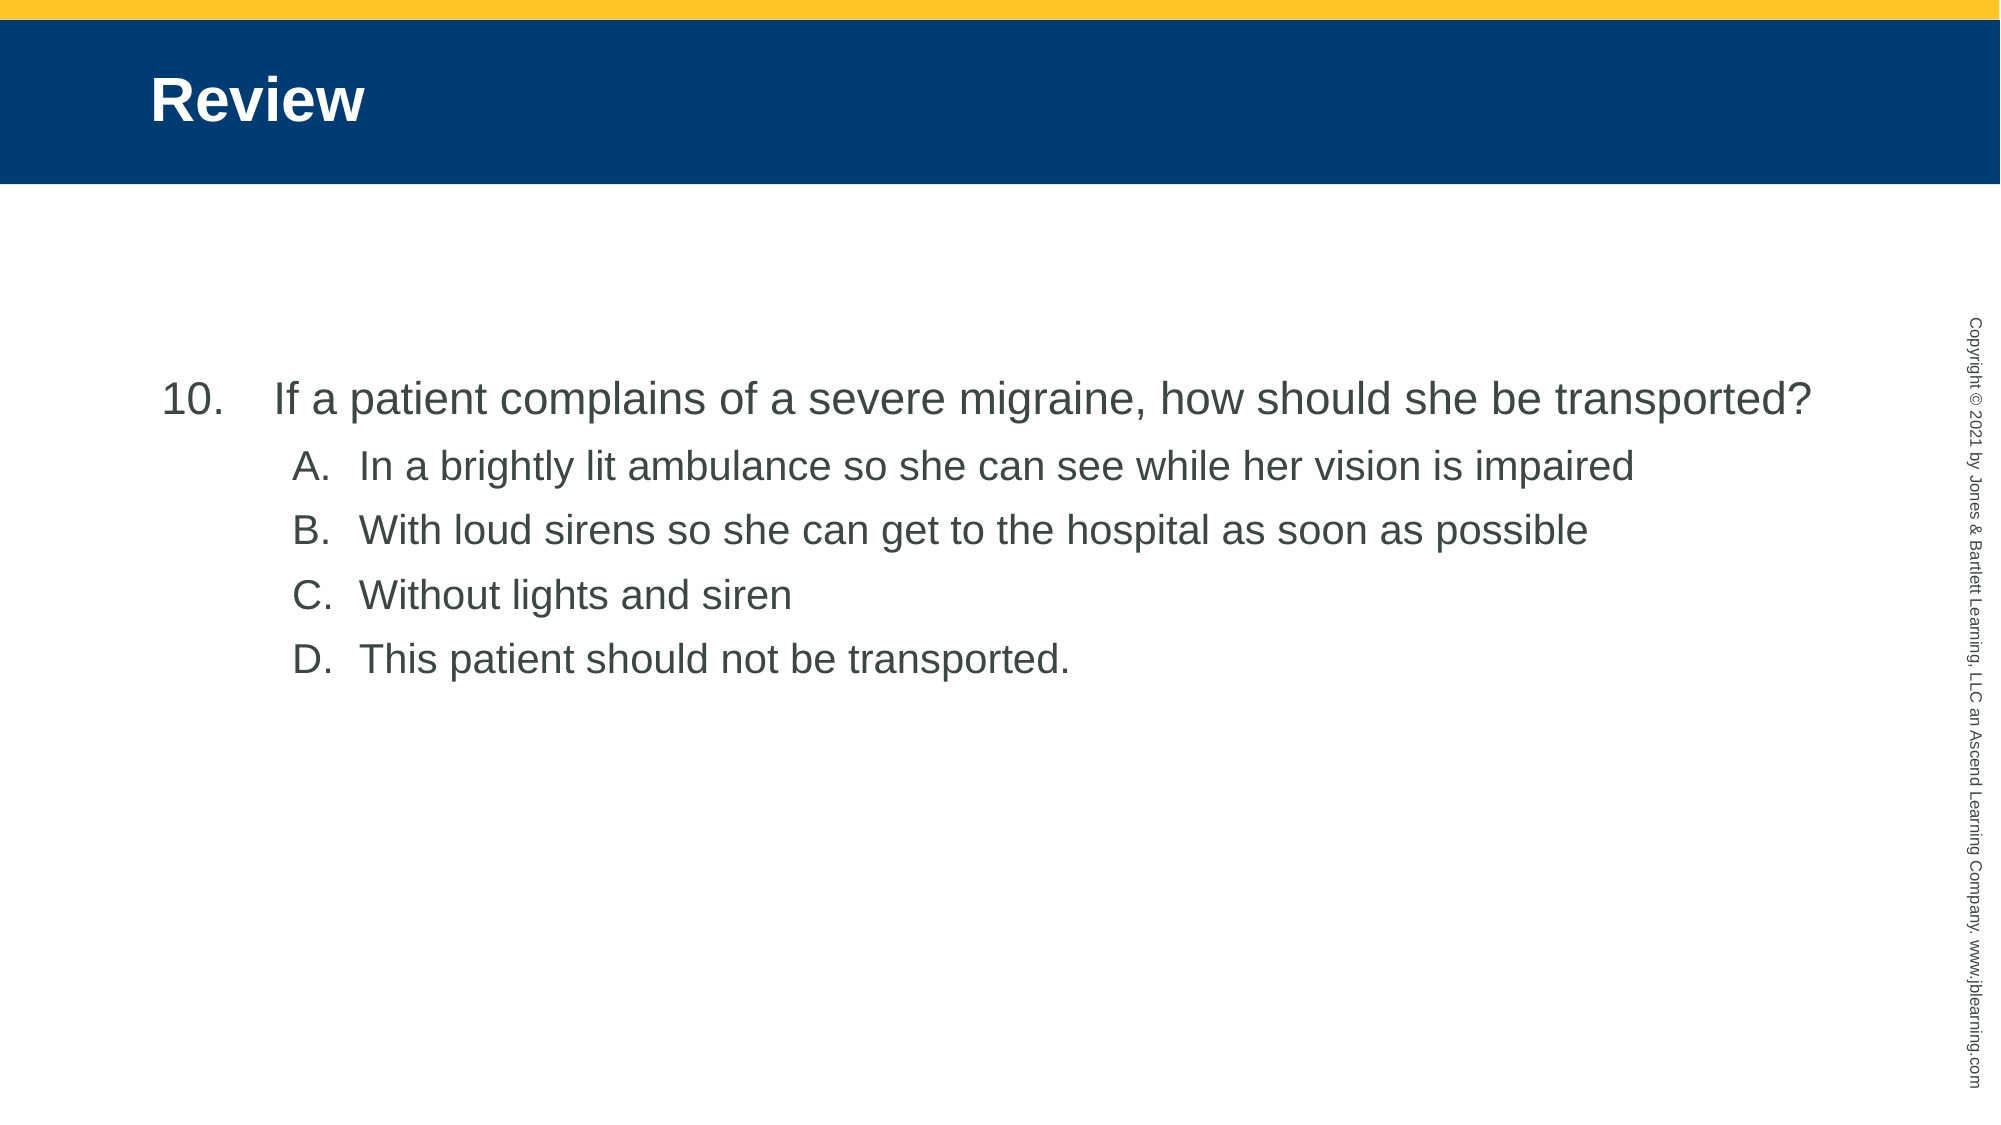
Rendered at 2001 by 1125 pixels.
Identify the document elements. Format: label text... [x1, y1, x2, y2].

list If a patient complains of a severe migraine, how should she be transported? In a brightly lit ambulance so she can see while her vision is impaired With loud sirens so she can get to the hospital as soon as possible Without lights and siren This patient should not be transported. [146, 361, 1859, 1016]
title Review [0, 19, 2000, 185]
